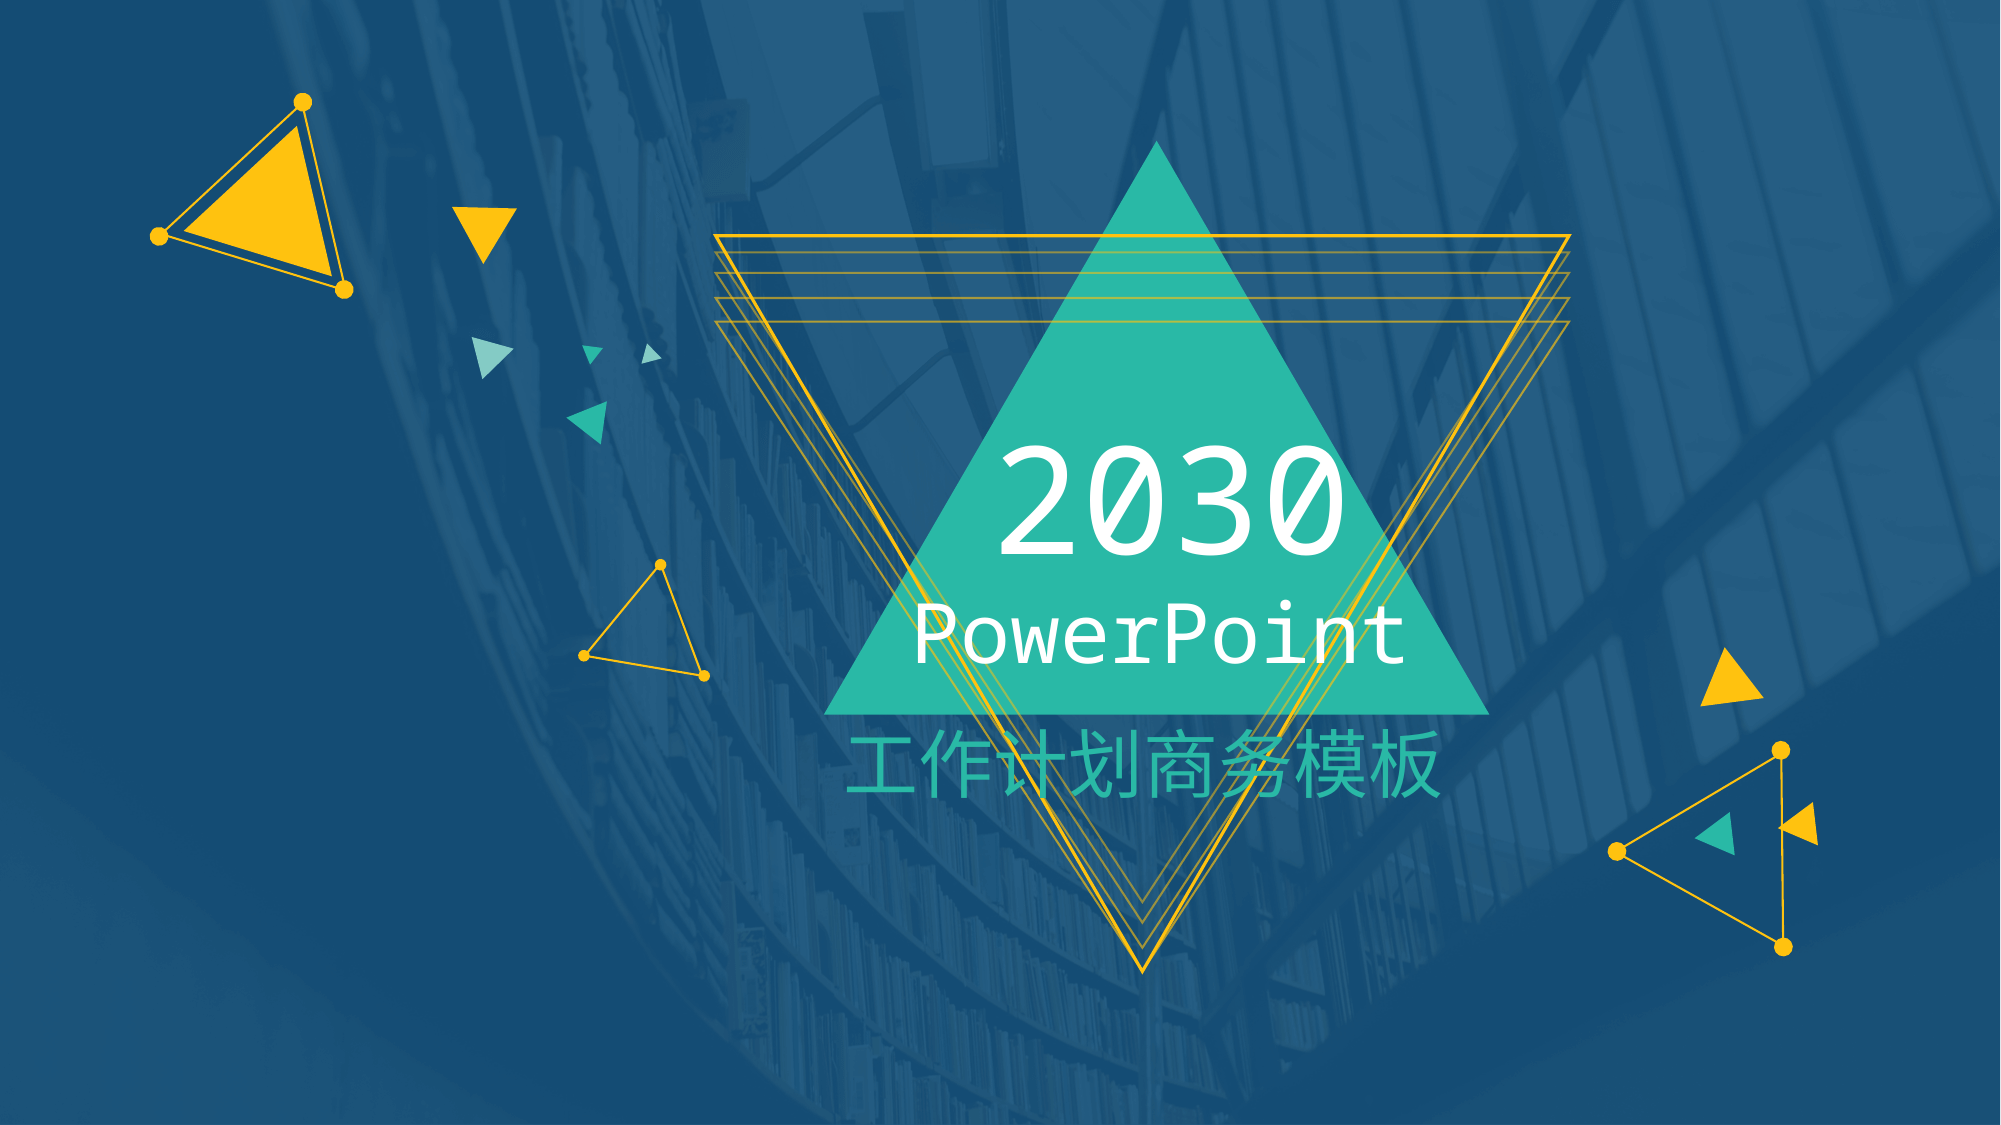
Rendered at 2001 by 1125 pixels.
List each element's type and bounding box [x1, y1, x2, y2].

text_box [1101, 138, 1212, 234]
text_box [1629, 750, 1854, 957]
text_box [715, 235, 1570, 972]
text_box [575, 576, 715, 705]
text_box [149, 92, 658, 446]
picture [0, 0, 2001, 1125]
text_box [1698, 645, 1766, 708]
